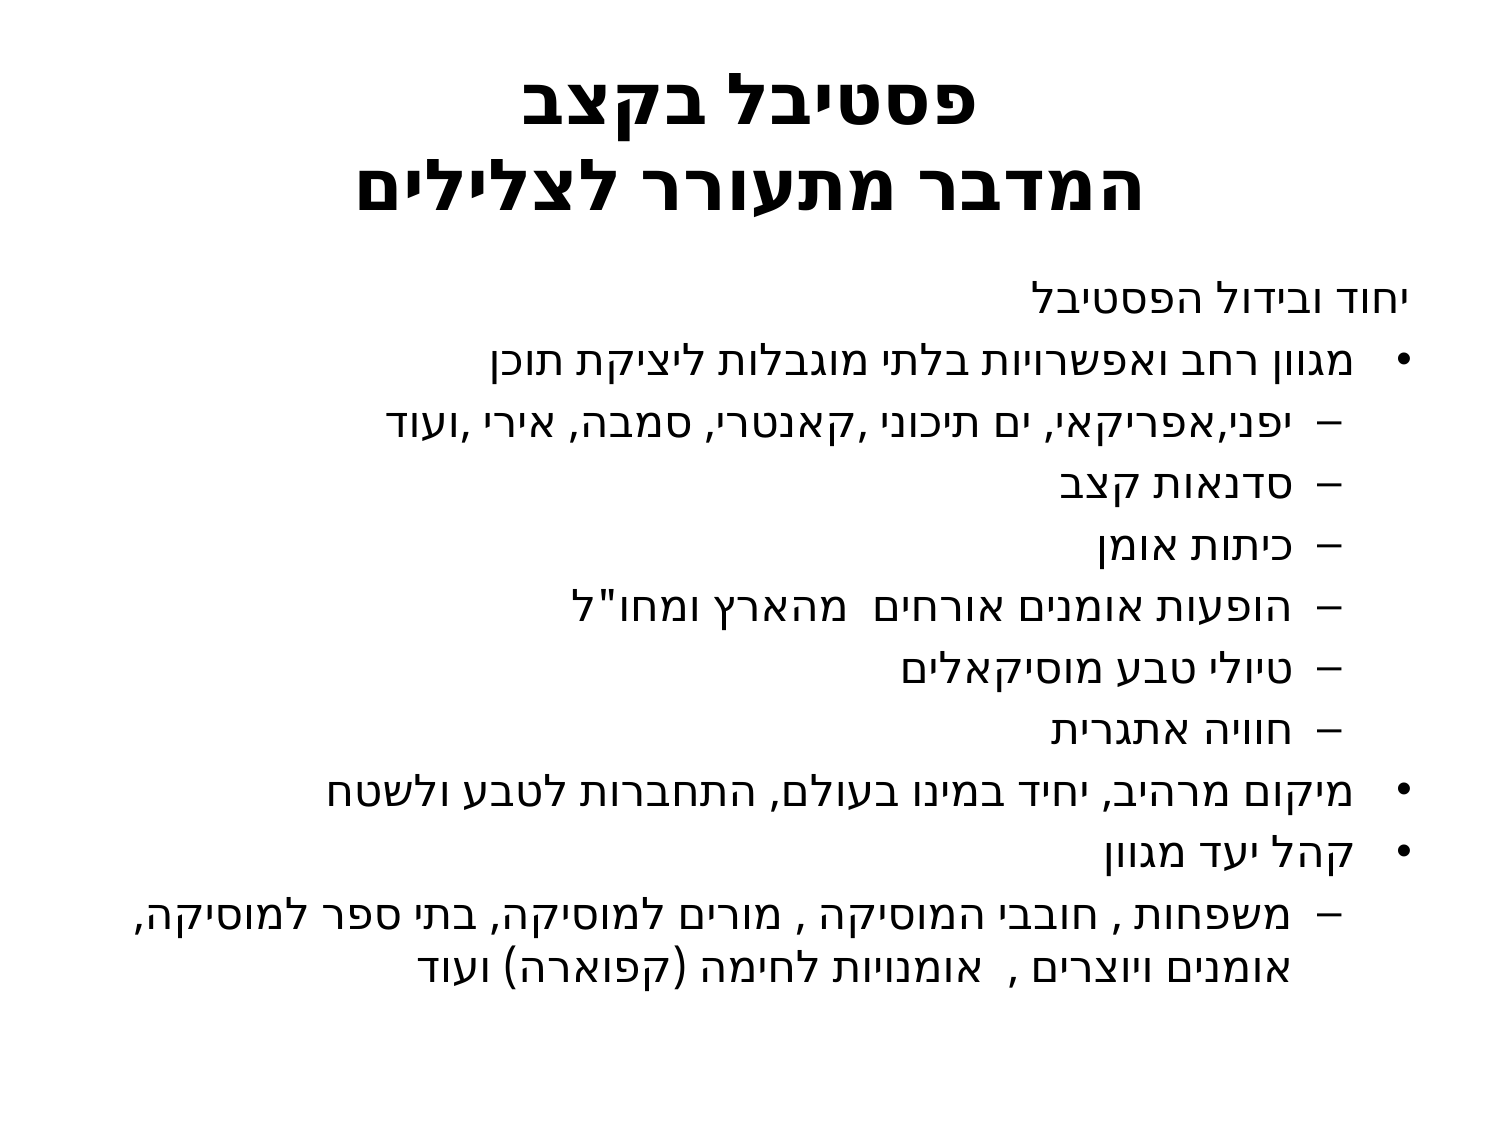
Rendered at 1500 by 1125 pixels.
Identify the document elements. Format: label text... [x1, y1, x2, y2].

title פסטיבל בקצב המדבר מתעורר לצלילים [75, 45, 1425, 233]
list יחוד ובידול הפסטיבל מגוון רחב ואפשרויות בלתי מוגבלות ליציקת תוכן יפני,אפריקאי, ים תיכוני ,קאנטרי, סמבה, אירי ,ועוד סדנאות קצב כיתות אומן הופעות אומנים אורחים מהארץ ומחו"ל טיולי טבע מוסיקאלים חוויה אתגרית מיקום מרהיב, יחיד במינו בעולם, התחברות לטבע ולשטח קהל יעד מגוון משפחות , חובבי המוסיקה , מורים למוסיקה, בתי ספר למוסיקה, אומנים ויוצרים , אומנויות לחימה (קפוארה) ועוד [75, 262, 1425, 1005]
